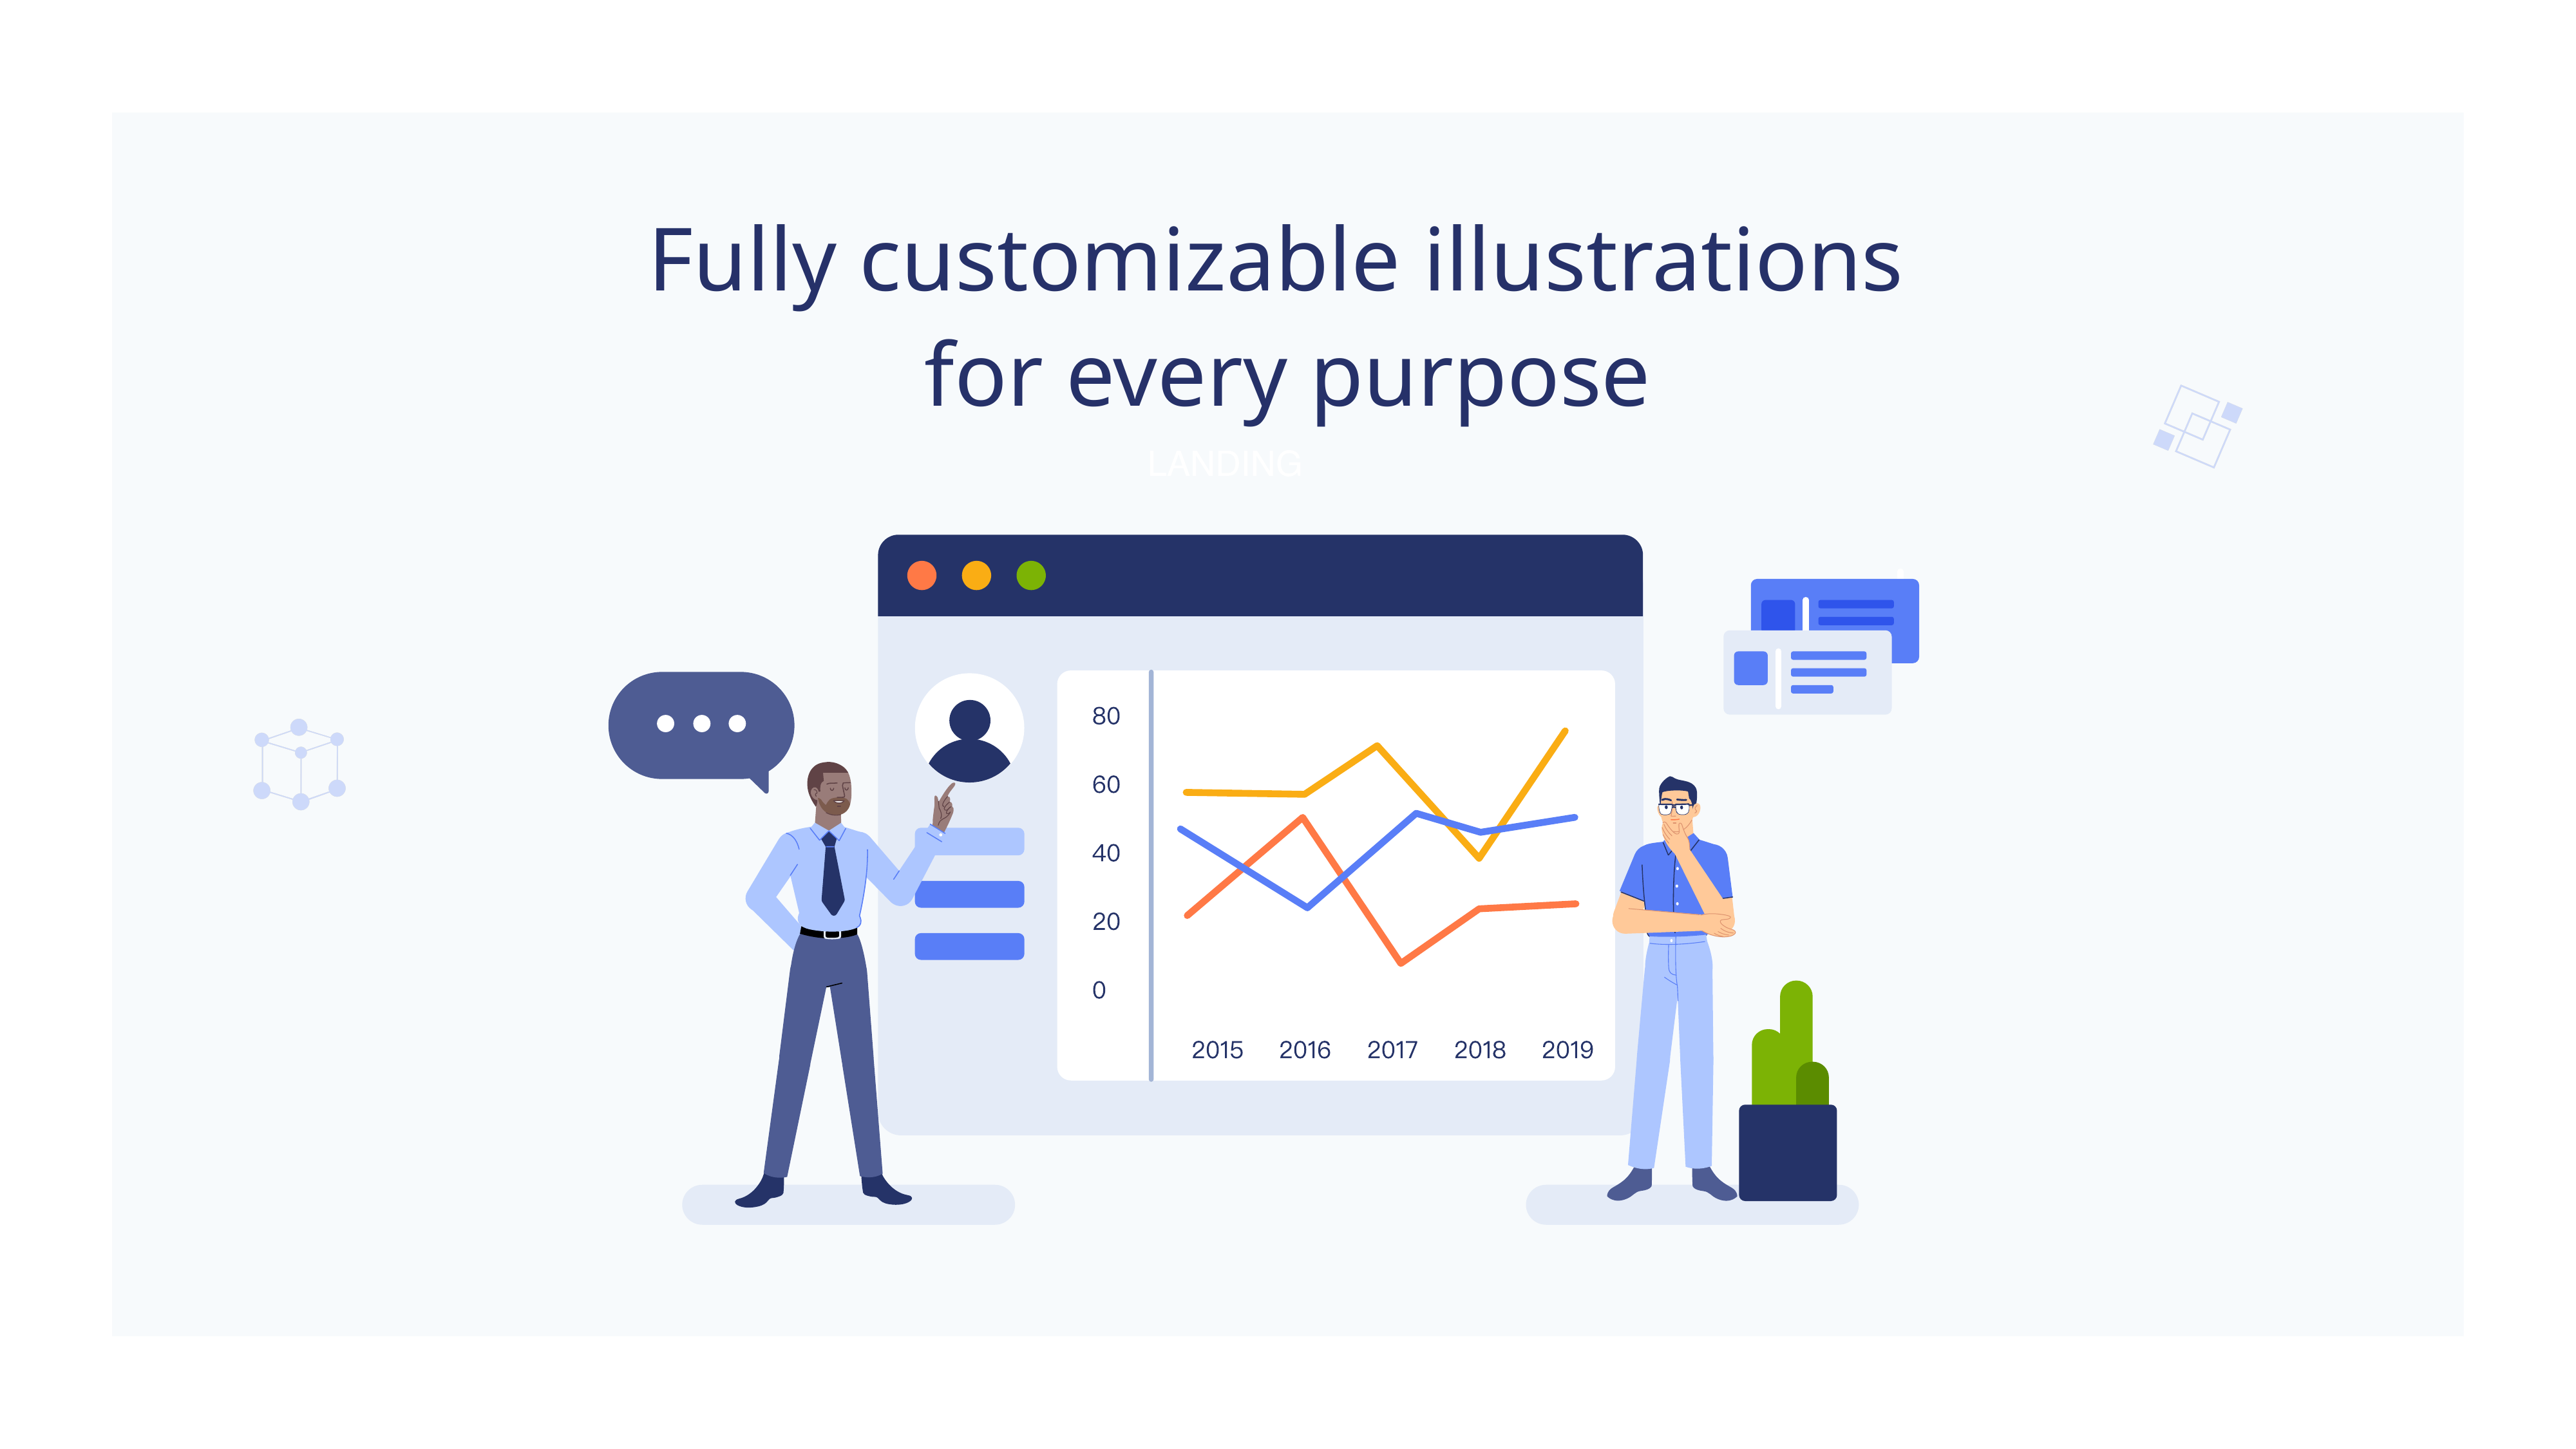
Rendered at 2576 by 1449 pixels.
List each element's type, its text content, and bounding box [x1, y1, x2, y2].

text_box [112, 112, 2464, 1336]
picture [242, 706, 357, 822]
picture [2144, 372, 2252, 480]
text_box Fully customizable illustrations for every purpose [402, 187, 2174, 429]
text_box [608, 450, 1920, 1225]
